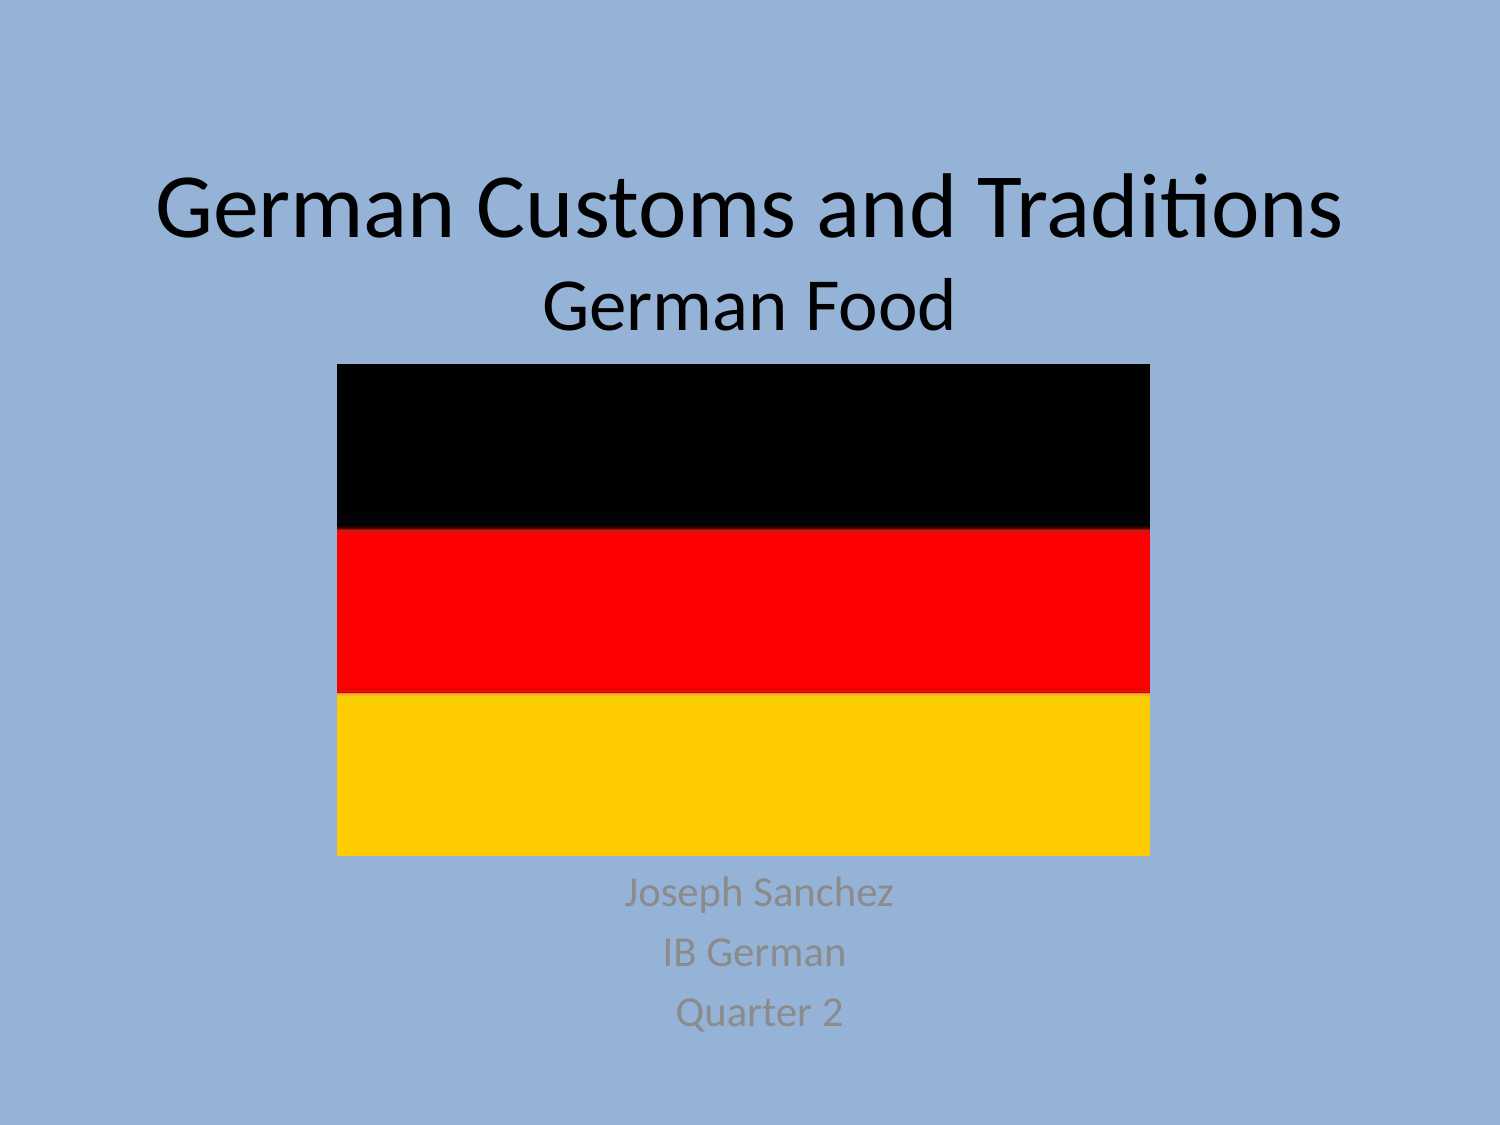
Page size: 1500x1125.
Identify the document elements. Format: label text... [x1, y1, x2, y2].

subtitle Joseph Sanchez IB German Quarter 2 [234, 856, 1285, 1044]
title German Customs and Traditions German Food [112, 125, 1388, 367]
picture [337, 364, 1151, 856]
